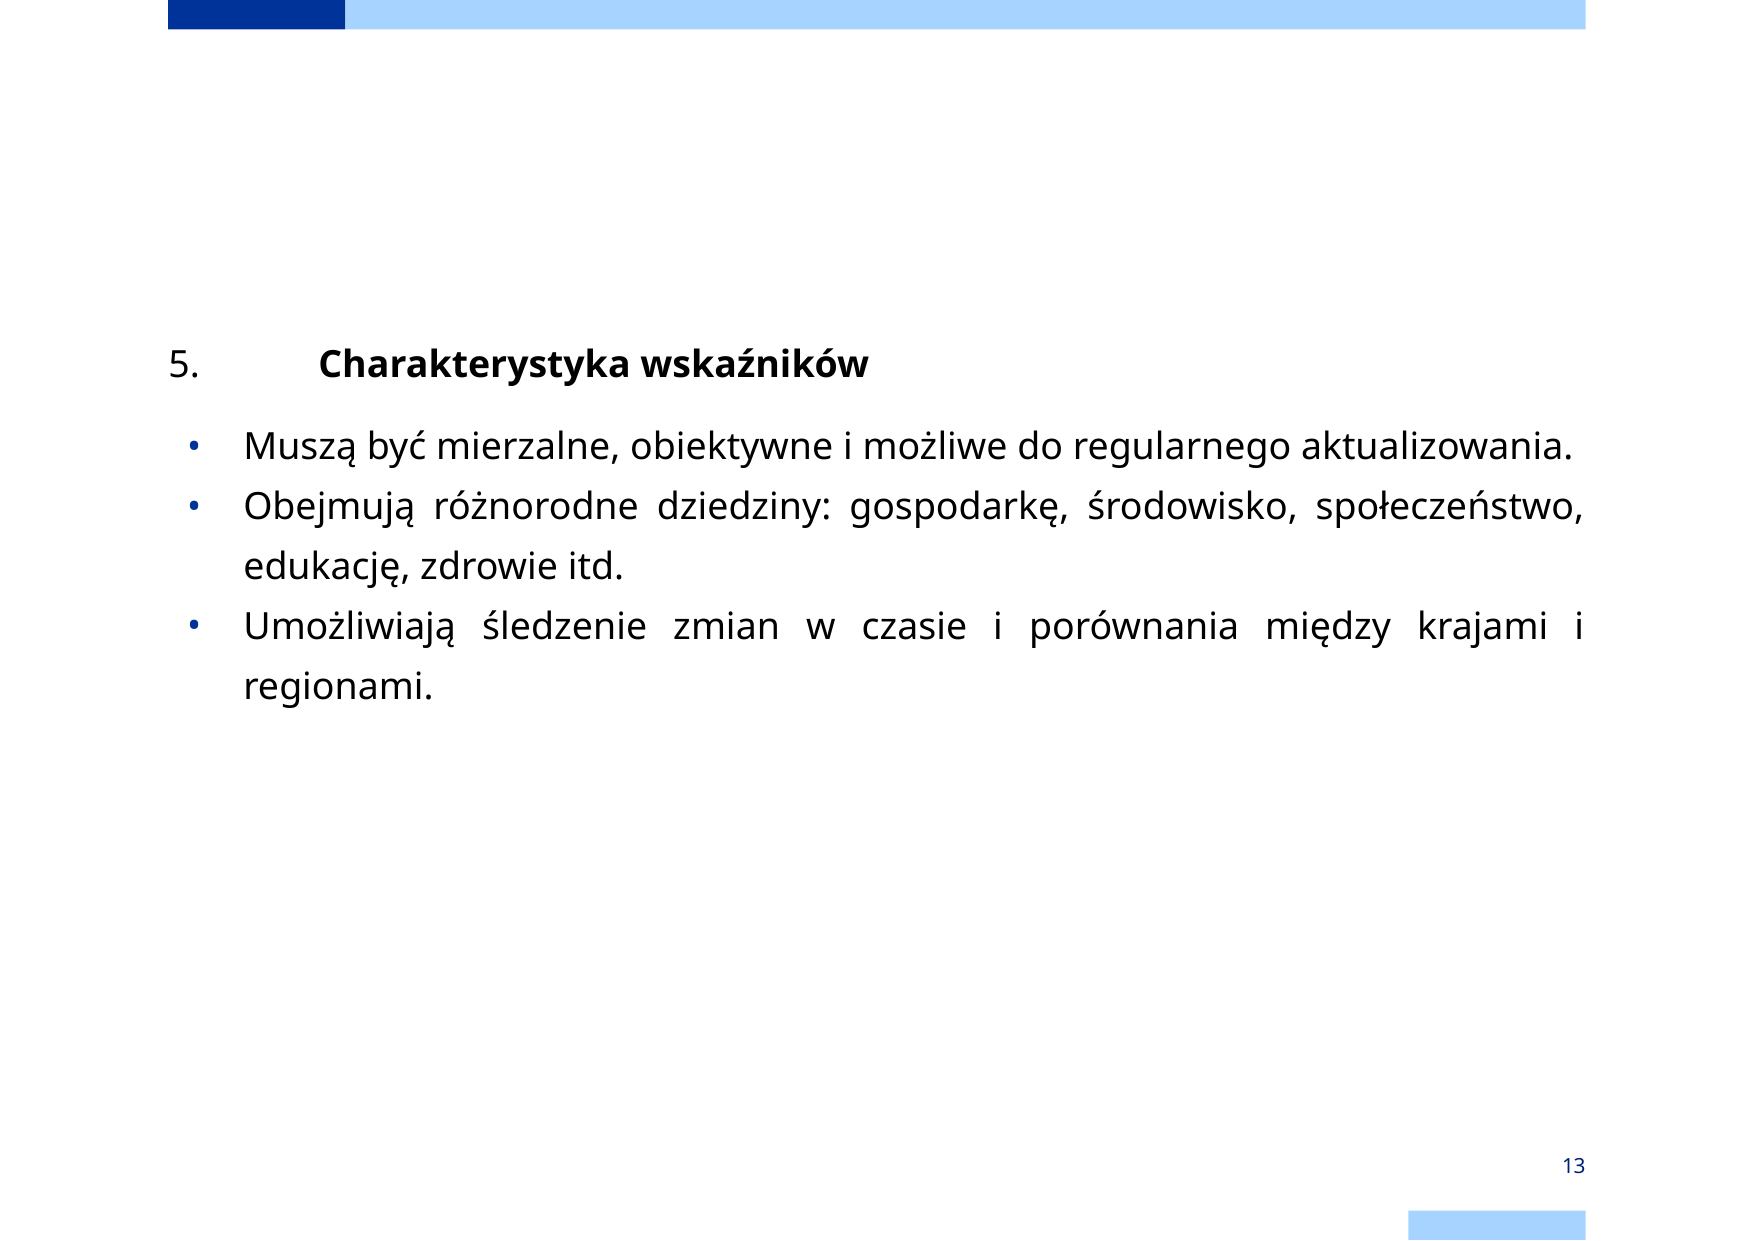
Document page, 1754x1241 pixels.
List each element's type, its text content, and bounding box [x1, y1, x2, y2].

slide_number ‹#› [1408, 1151, 1586, 1182]
list 5. Charakterystyka wskaźników Muszą być mierzalne, obiektywne i możliwe do regularnego aktualizowania. Obejmują różnorodne dziedziny: gospodarkę, środowisko, społeczeństwo, edukację, zdrowie itd. Umożliwiają śledzenie zmian w czasie i porównania między krajami i regionami. [168, 324, 1586, 1093]
